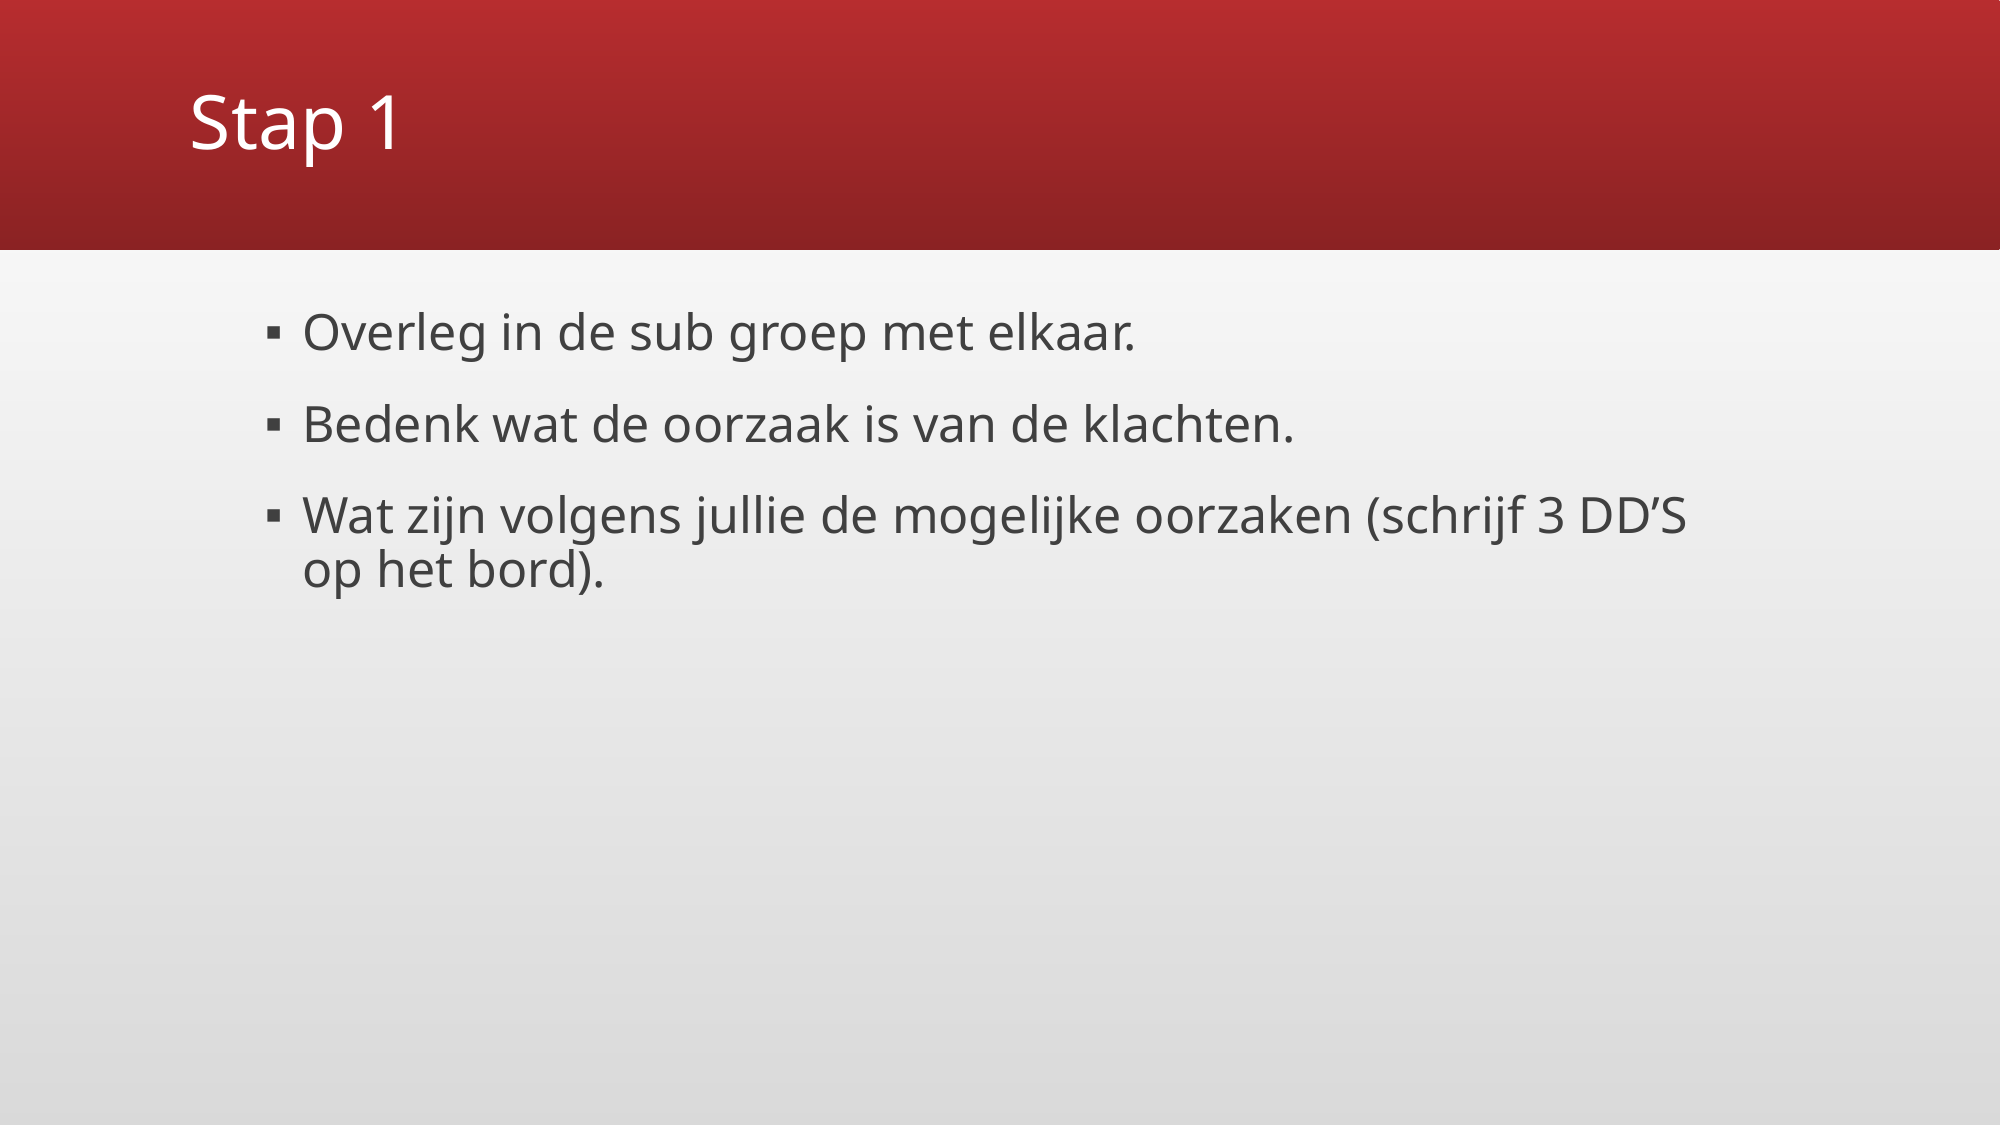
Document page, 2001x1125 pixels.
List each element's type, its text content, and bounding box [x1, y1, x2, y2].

title Stap 1 [174, 16, 1825, 234]
list Overleg in de sub groep met elkaar. Bedenk wat de oorzaak is van de klachten. Wat zijn volgens jullie de mogelijke oorzaken (schrijf 3 DD’S op het bord). [249, 299, 1750, 1050]
